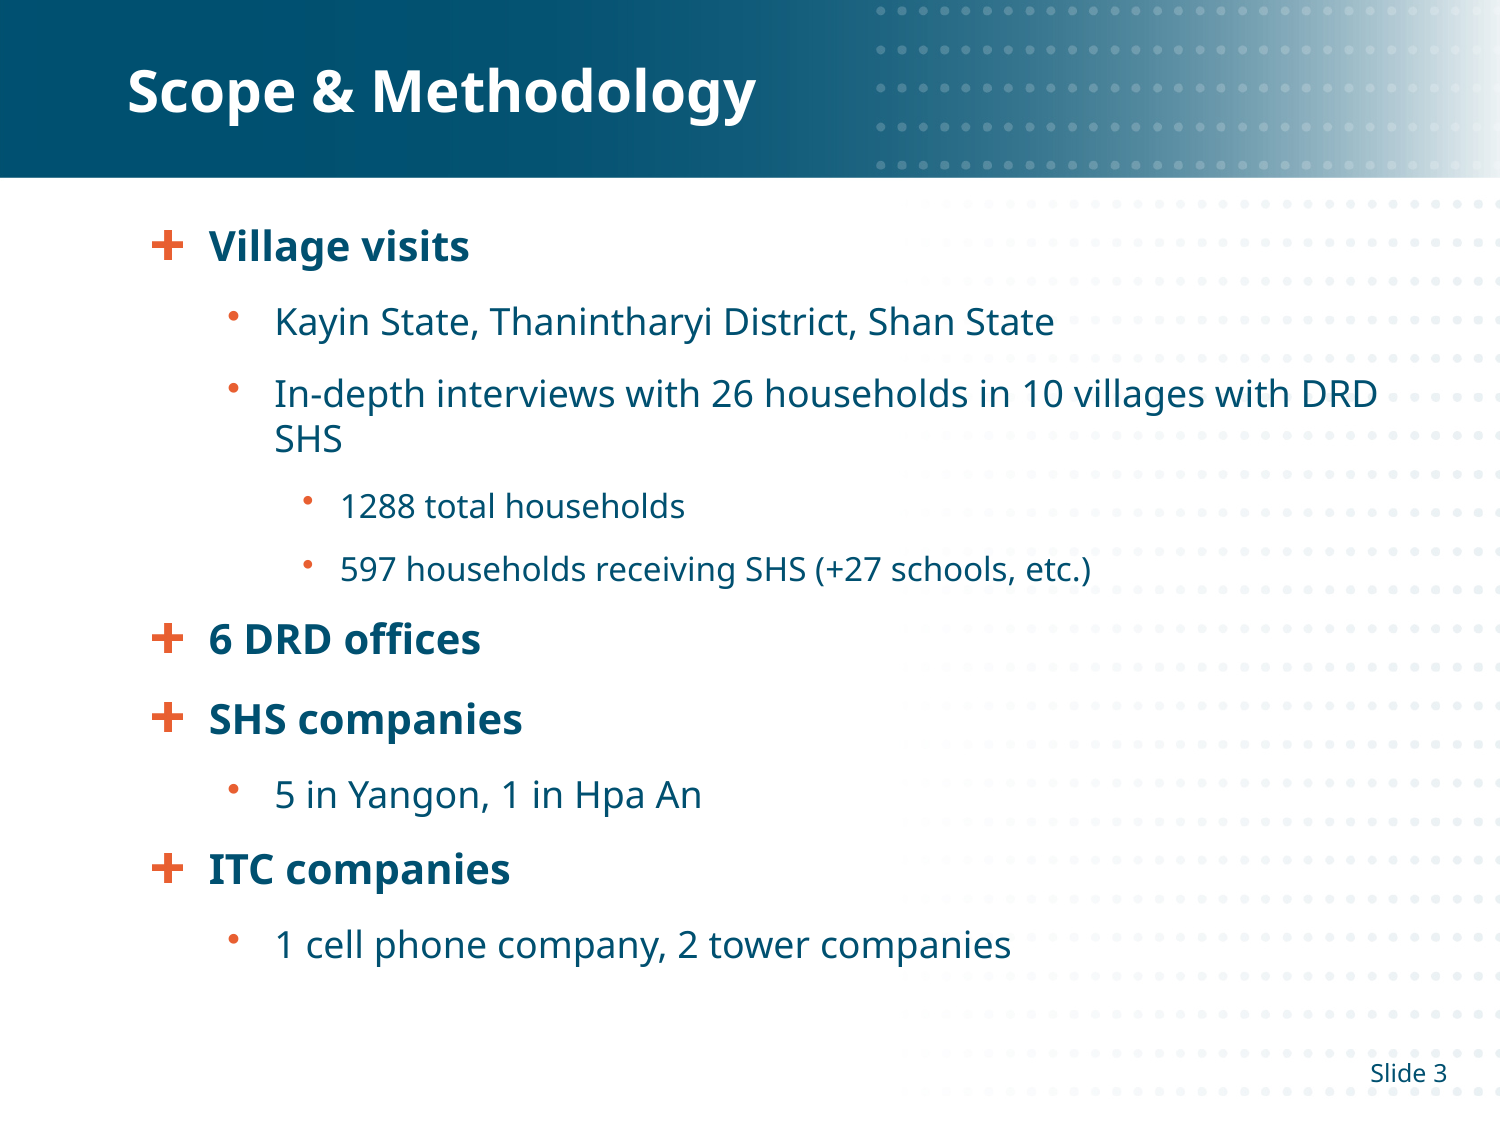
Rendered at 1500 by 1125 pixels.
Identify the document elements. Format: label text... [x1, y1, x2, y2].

title Scope & Methodology [112, 0, 1300, 184]
picture [0, 0, 1500, 1125]
list Village visits Kayin State, Thanintharyi District, Shan State In-depth interviews with 26 households in 10 villages with DRD SHS 1288 total households 597 households receiving SHS (+27 schools, etc.) 6 DRD offices SHS companies 5 in Yangon, 1 in Hpa An ITC companies 1 cell phone company, 2 tower companies [137, 212, 1438, 955]
slide_number 3 [1112, 1049, 1463, 1125]
